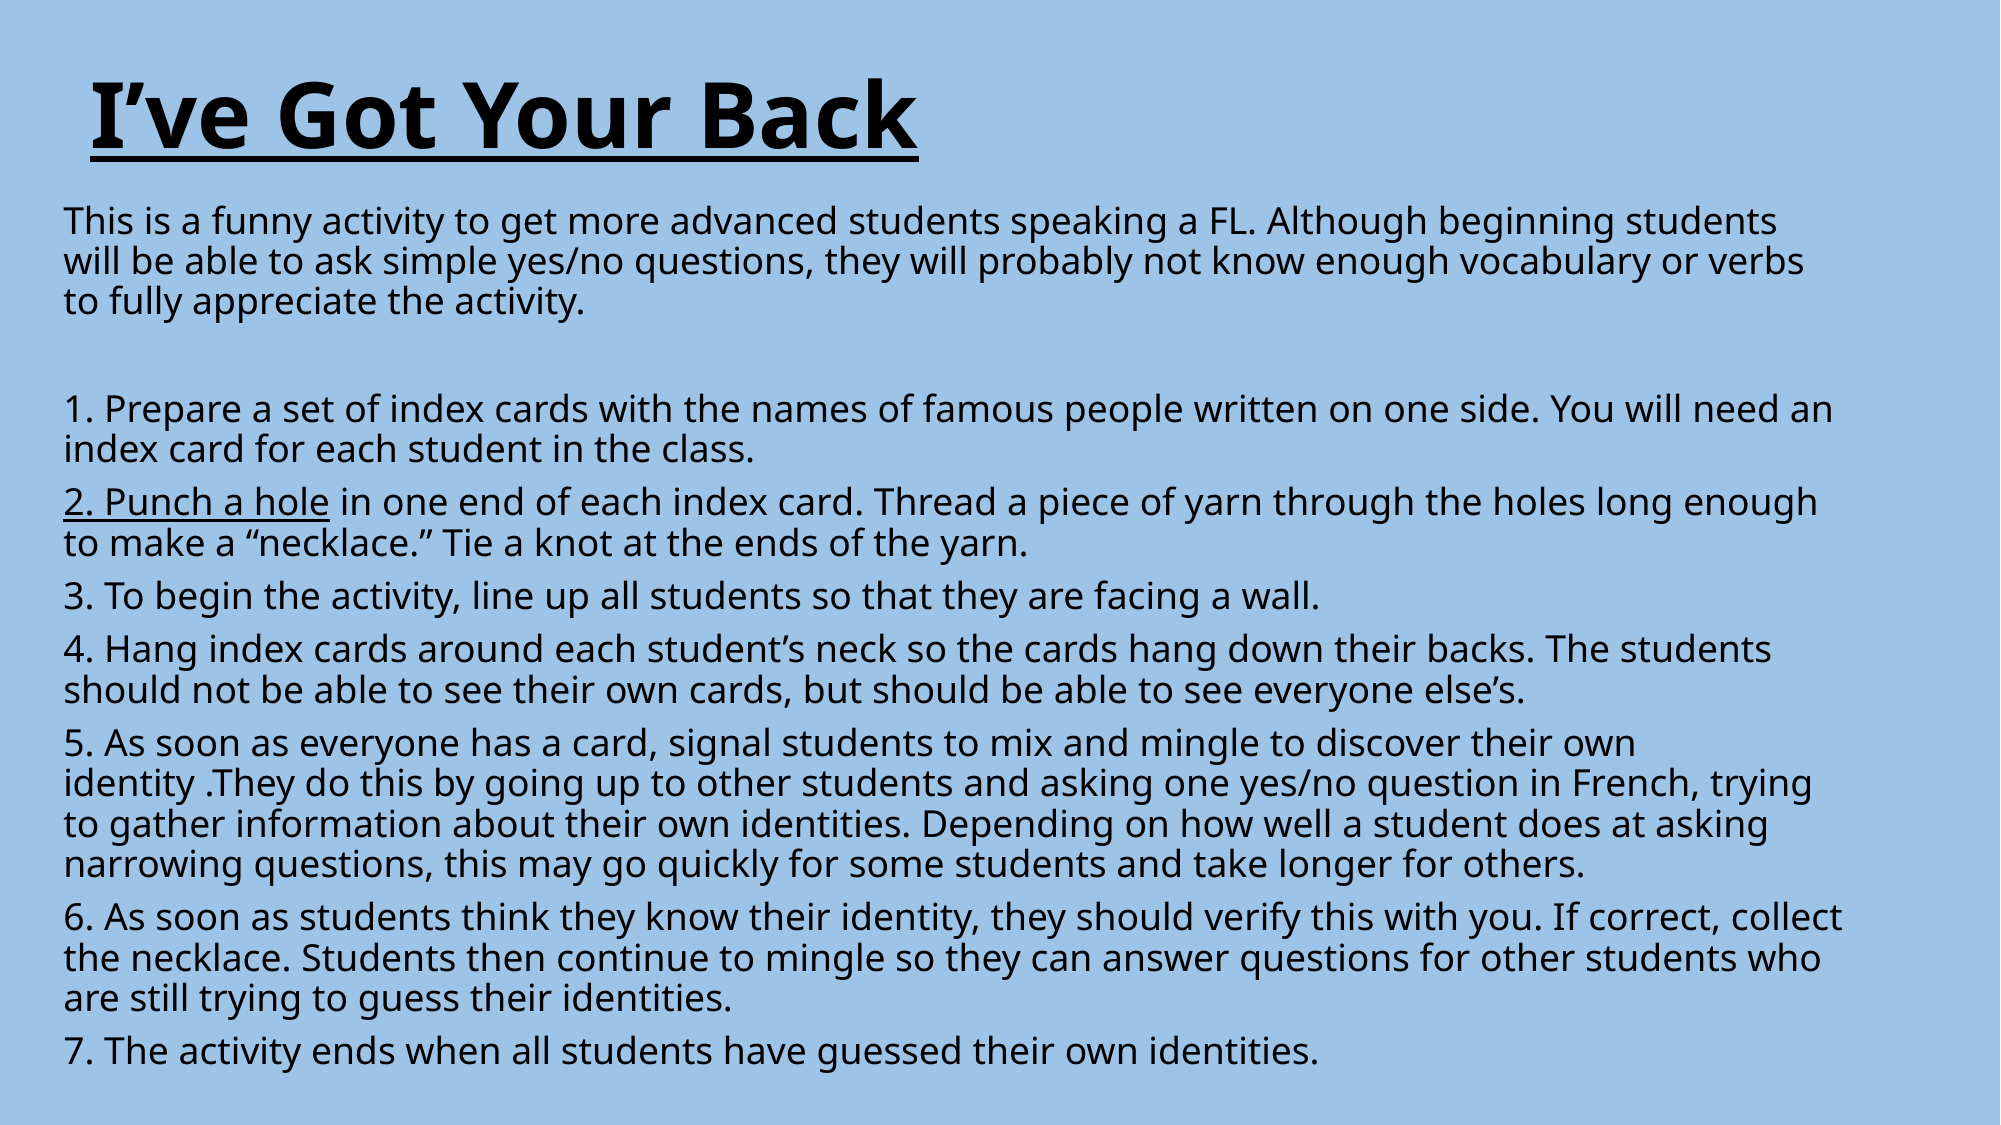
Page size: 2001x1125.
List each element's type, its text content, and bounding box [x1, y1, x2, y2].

title I’ve Got Your Back [75, 21, 1800, 195]
list This is a funny activity to get more advanced students speaking a FL. Although beginning students will be able to ask simple yes/no questions, they will probably not know enough vocabulary or verbs to fully appreciate the activity. 1. Prepare a set of index cards with the names of famous people written on one side. You will need an index card for each student in the class. 2. Punch a hole in one end of each index card. Thread a piece of yarn through the holes long enough to make a “necklace.” Tie a knot at the ends of the yarn. 3. To begin the activity, line up all students so that they are facing a wall. 4. Hang index cards around each student’s neck so the cards hang down their backs. The students should not be able to see their own cards, but should be able to see everyone else’s. 5. As soon as everyone has a card, signal students to mix and mingle to discover their own identity .They do this by going up to other students and asking one yes/no question in French, trying to gather information about their own identities. Depending on how well a student does at asking narrowing questions, this may go quickly for some students and take longer for others. 6. As soon as students think they know their identity, they should verify this with you. If correct, collect the necklace. Students then continue to mingle so they can answer questions for other students who are still trying to guess their identities. 7. The activity ends when all students have guessed their own identities. [48, 195, 1863, 1082]
